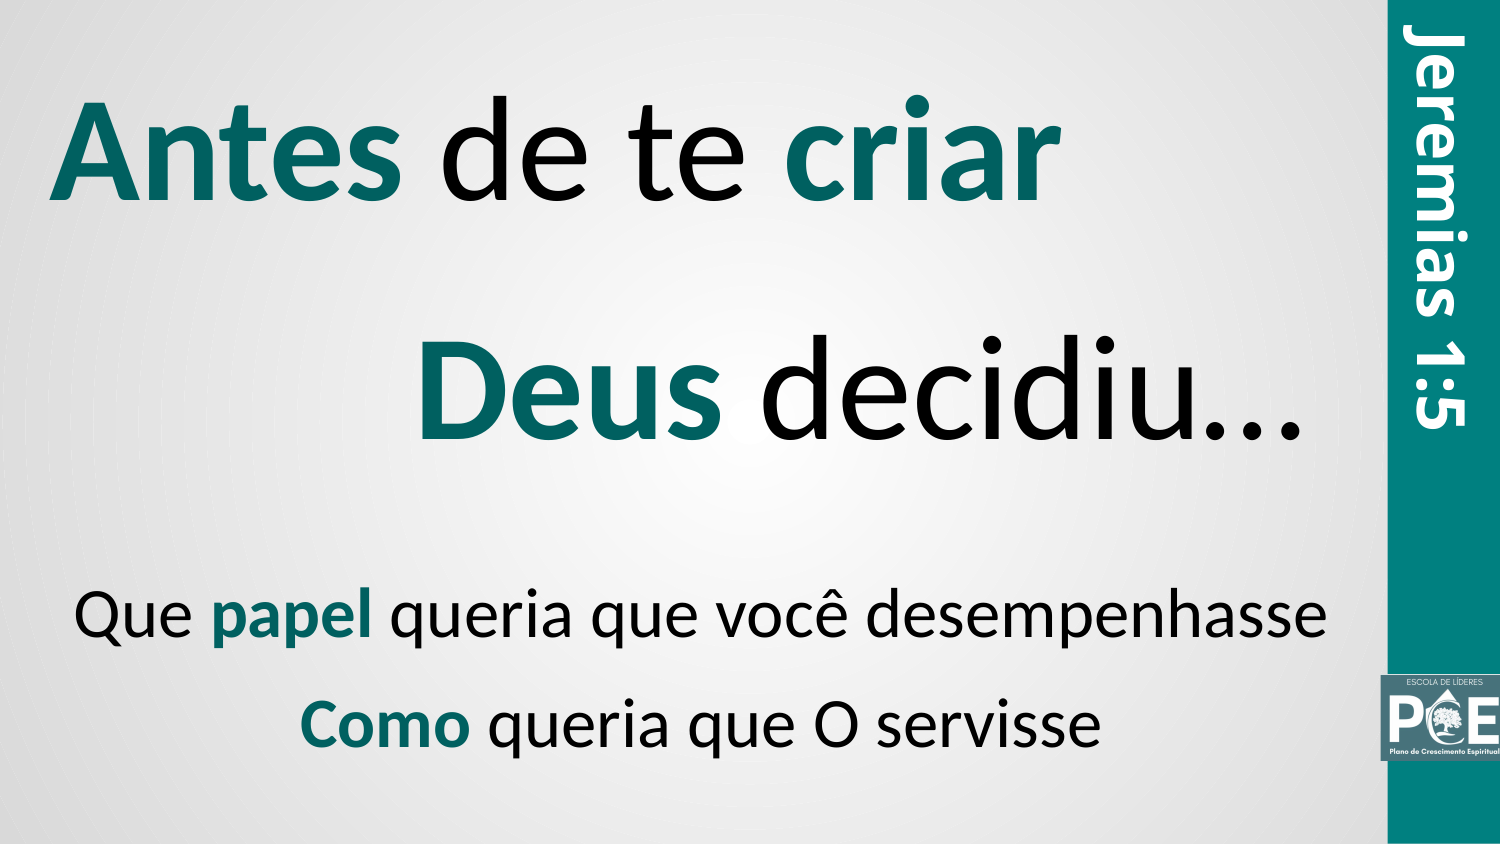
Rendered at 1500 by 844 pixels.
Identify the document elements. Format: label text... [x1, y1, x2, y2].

picture [1380, 674, 1500, 761]
text_box Antes de te criar [41, 42, 1090, 238]
text_box Deus decidiu… [407, 282, 1320, 477]
text_box Que papel queria que você desempenhasse Como queria que O servisse [41, 559, 1362, 770]
text_box Jeremias 1:5 [1397, 23, 1492, 651]
